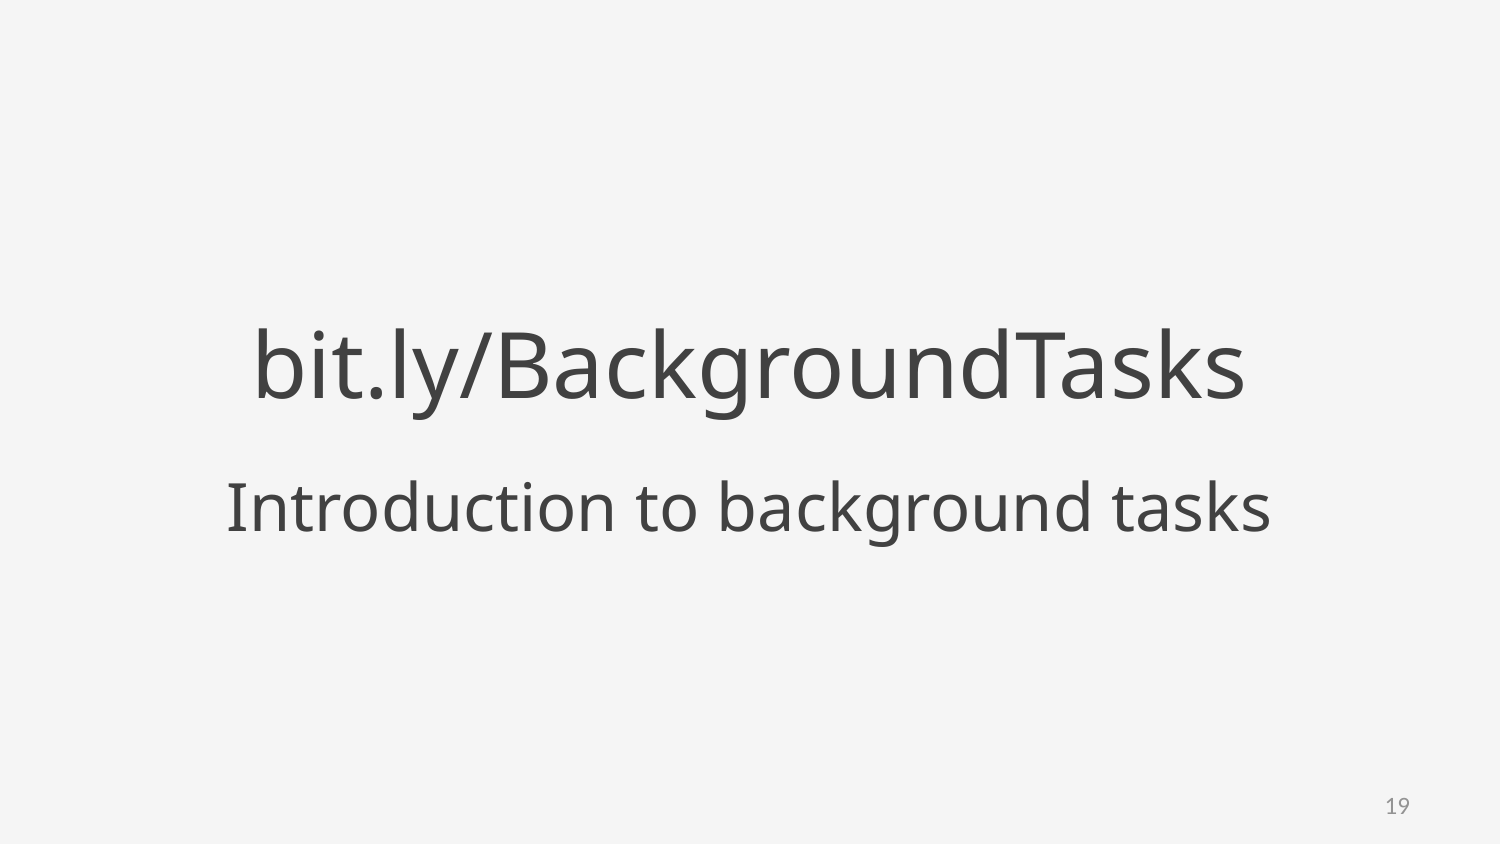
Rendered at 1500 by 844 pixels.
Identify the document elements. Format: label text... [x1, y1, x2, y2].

title bit.ly/BackgroundTasks [76, 291, 1424, 433]
slide_number 19 [1316, 782, 1425, 827]
list Introduction to background tasks [75, 457, 1425, 570]
